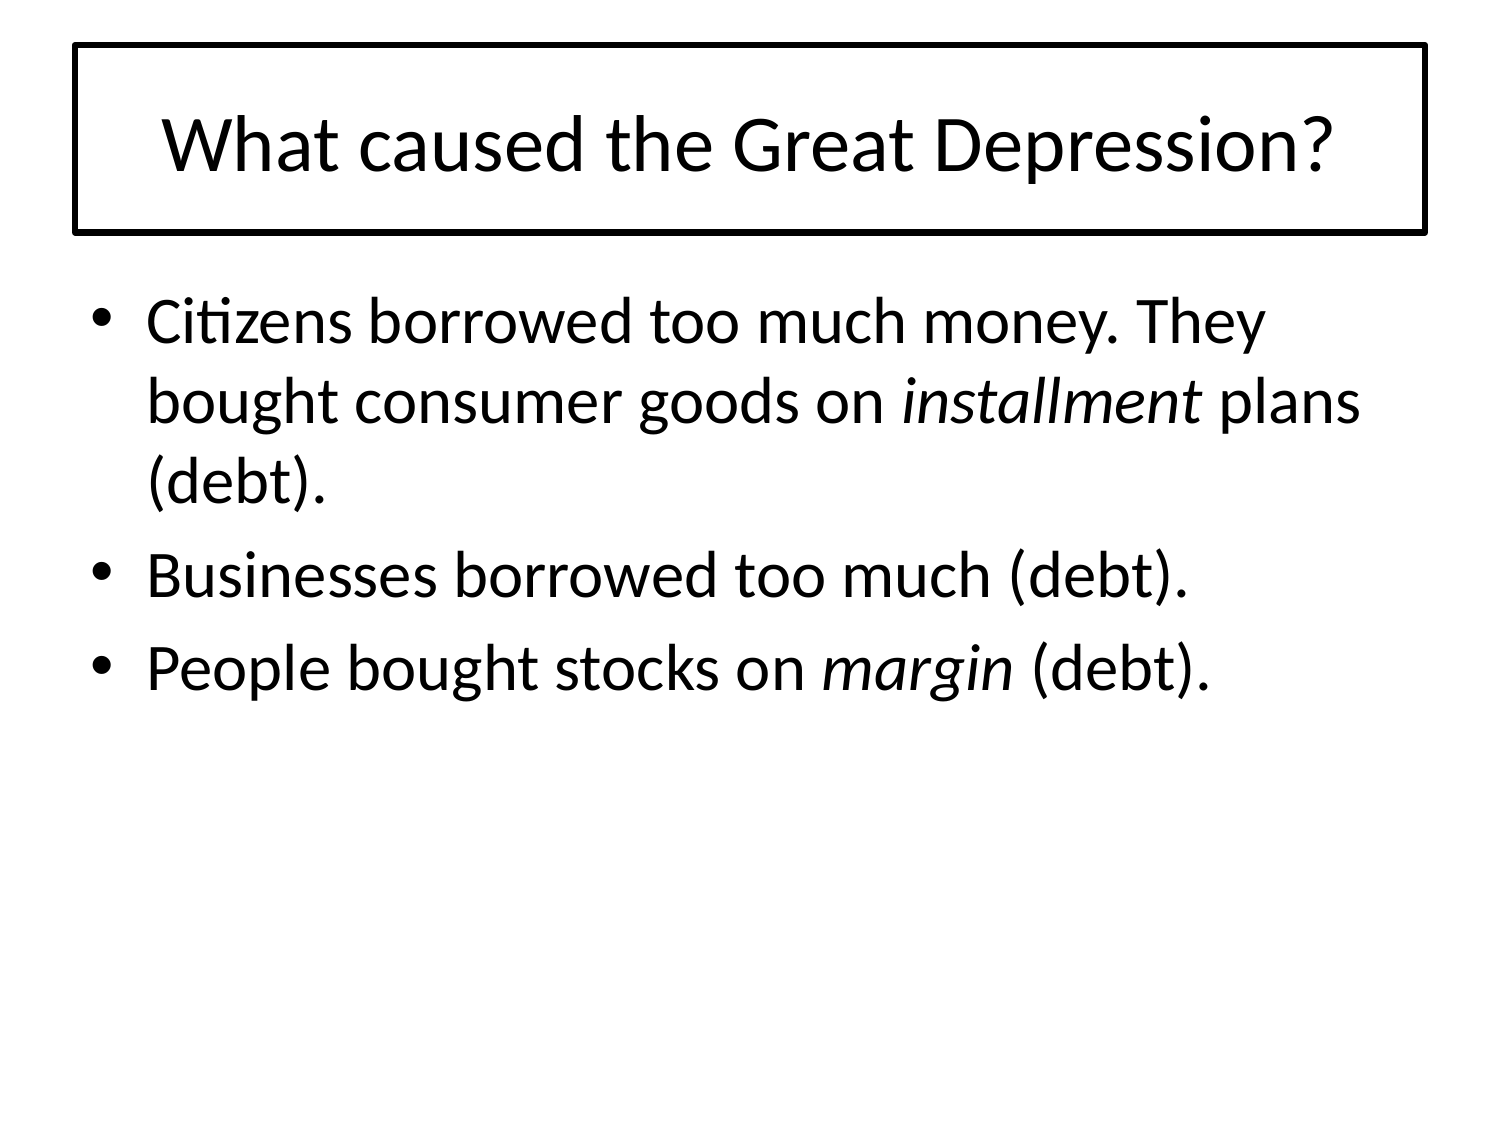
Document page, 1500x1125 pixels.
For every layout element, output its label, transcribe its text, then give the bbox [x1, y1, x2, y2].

list Citizens borrowed too much money. They bought consumer goods on installment plans (debt). Businesses borrowed too much (debt). People bought stocks on margin (debt). [75, 269, 1425, 1024]
title What caused the Great Depression? [75, 45, 1425, 233]
